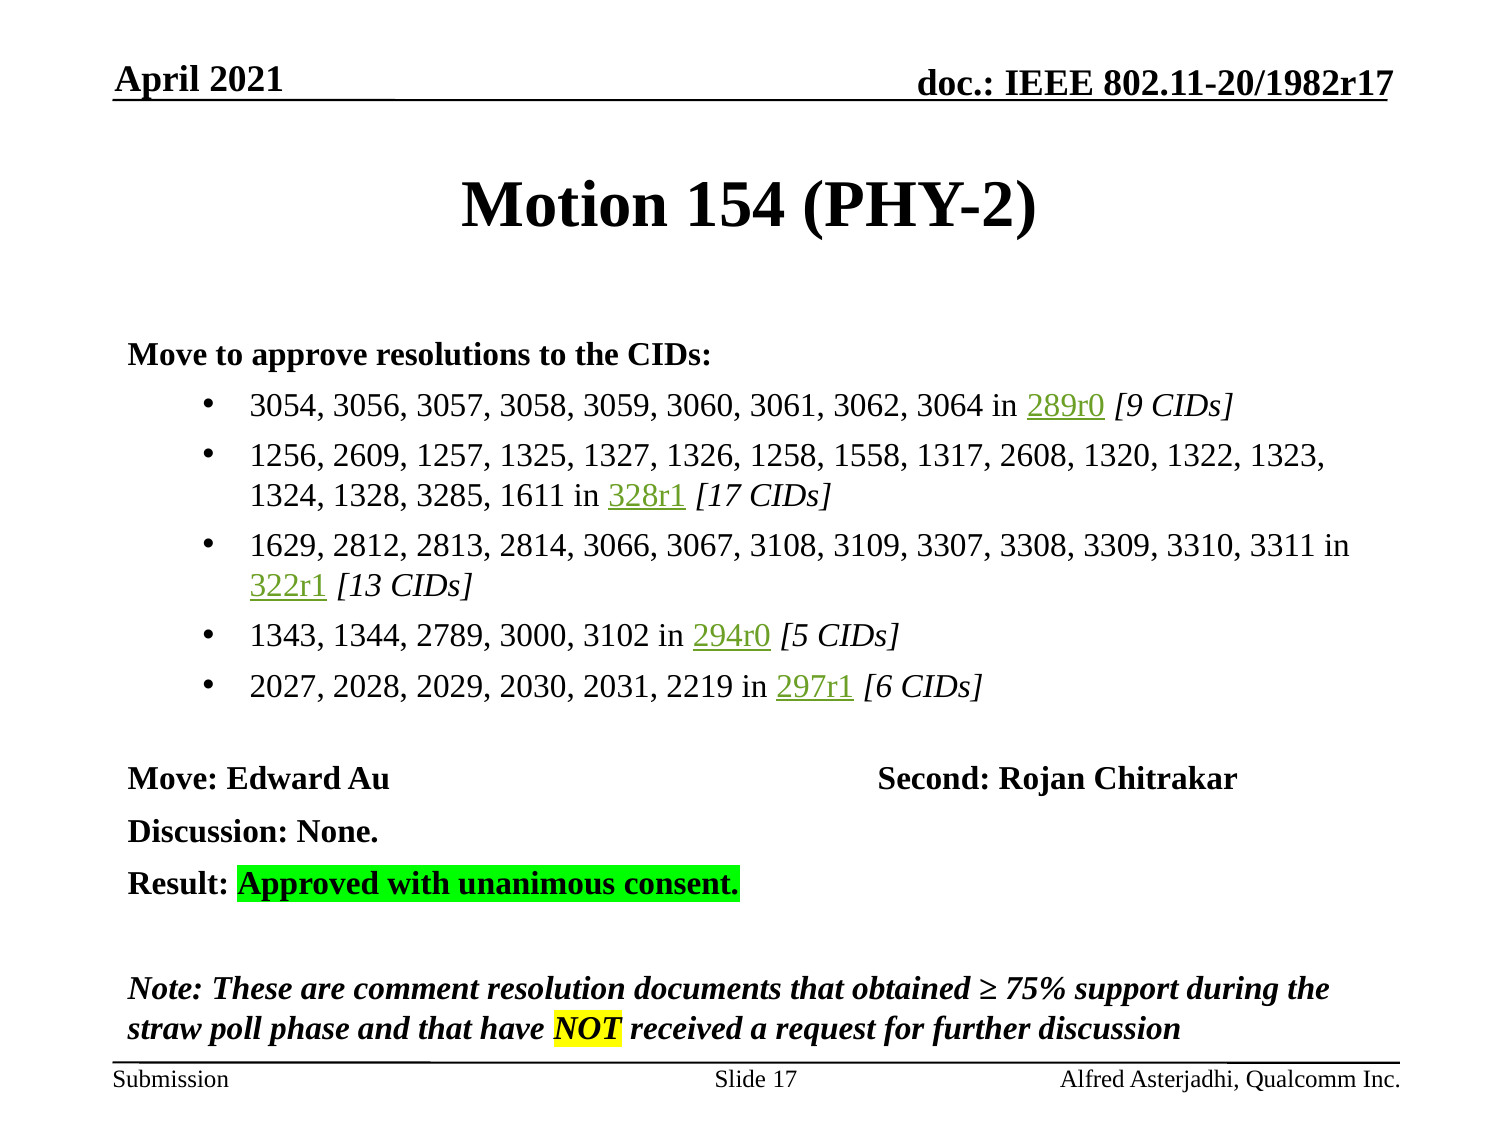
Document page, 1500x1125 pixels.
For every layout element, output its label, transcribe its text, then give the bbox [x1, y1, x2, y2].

list Move to approve resolutions to the CIDs: 3054, 3056, 3057, 3058, 3059, 3060, 3061, 3062, 3064 in 289r0 [9 CIDs] 1256, 2609, 1257, 1325, 1327, 1326, 1258, 1558, 1317, 2608, 1320, 1322, 1323, 1324, 1328, 3285, 1611 in 328r1 [17 CIDs] 1629, 2812, 2813, 2814, 3066, 3067, 3108, 3109, 3307, 3308, 3309, 3310, 3311 in 322r1 [13 CIDs] 1343, 1344, 2789, 3000, 3102 in 294r0 [5 CIDs] 2027, 2028, 2029, 2030, 2031, 2219 in 297r1 [6 CIDs] Move: Edward Au Second: Rojan Chitrakar Discussion: None. Result: Approved with unanimous consent. Note: These are comment resolution documents that obtained ≥ 75% support during the straw poll phase and that have NOT received a request for further discussion [112, 324, 1388, 1000]
footer Alfred Asterjadhi, Qualcomm Inc. [878, 1061, 1402, 1093]
title Motion 154 (PHY-2) [112, 112, 1388, 288]
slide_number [114, 54, 423, 100]
slide_number Slide 17 [712, 1061, 800, 1123]
